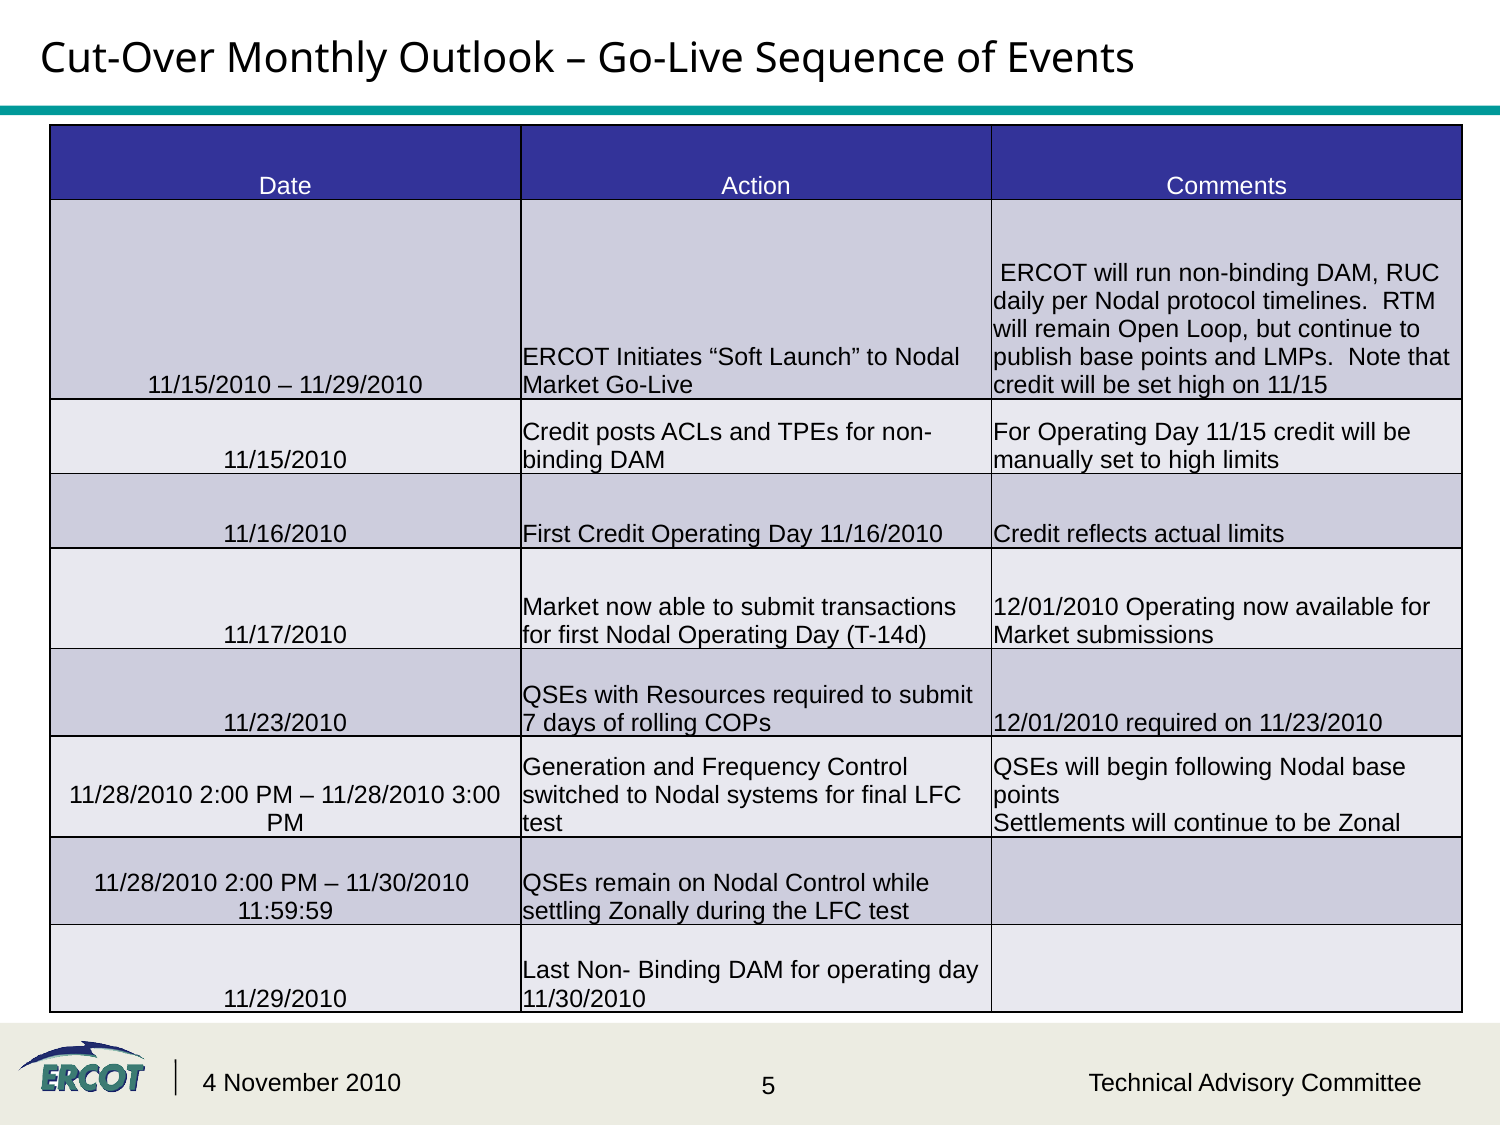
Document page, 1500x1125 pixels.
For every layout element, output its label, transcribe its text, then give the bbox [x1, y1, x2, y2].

table_cell QSEs will begin following Nodal base points Settlements will continue to be Zonal [992, 737, 1461, 836]
table_header Date [51, 126, 520, 199]
table_cell Credit reflects actual limits [992, 474, 1461, 547]
table_cell Market now able to submit transactions for first Nodal Operating Day (T-14d) [522, 549, 991, 648]
table_cell 11/17/2010 [51, 549, 520, 648]
table_cell ERCOT Initiates “Soft Launch” to Nodal Market Go-Live [522, 200, 991, 398]
table_cell 11/29/2010 [51, 925, 520, 1011]
table_cell First Credit Operating Day 11/16/2010 [522, 474, 991, 547]
table_cell 11/16/2010 [51, 474, 520, 547]
table_cell [992, 925, 1461, 1011]
picture [10, 1031, 151, 1111]
table_cell 12/01/2010 Operating now available for Market submissions [992, 549, 1461, 648]
table_cell 12/01/2010 required on 11/23/2010 [992, 649, 1461, 735]
table_header Action [522, 126, 991, 199]
table_cell Credit posts ACLs and TPEs for non-binding DAM [522, 400, 991, 473]
table_cell Generation and Frequency Control switched to Nodal systems for final LFC test [522, 737, 991, 836]
table_cell QSEs with Resources required to submit 7 days of rolling COPs [522, 649, 991, 735]
table_cell 11/28/2010 2:00 PM – 11/28/2010 3:00 PM [51, 737, 520, 836]
table_cell 11/15/2010 [51, 400, 520, 473]
table_cell 11/23/2010 [51, 649, 520, 735]
table_cell 11/28/2010 2:00 PM – 11/30/2010 11:59:59 [51, 838, 520, 924]
table_cell ERCOT will run non-binding DAM, RUC daily per Nodal protocol timelines. RTM will remain Open Loop, but continue to publish base points and LMPs. Note that credit will be set high on 11/15 [992, 200, 1461, 398]
table_cell For Operating Day 11/15 credit will be manually set to high limits [992, 400, 1461, 473]
table_cell [992, 838, 1461, 924]
title Cut-Over Monthly Outlook – Go-Live Sequence of Events [24, 0, 1451, 113]
table_cell 11/15/2010 – 11/29/2010 [51, 200, 520, 398]
table_header Comments [992, 126, 1461, 199]
table_cell QSEs remain on Nodal Control while settling Zonally during the LFC test [522, 838, 991, 924]
table_cell Last Non- Binding DAM for operating day 11/30/2010 [522, 925, 991, 1011]
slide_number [187, 1059, 538, 1125]
footer Technical Advisory Committee [1012, 1059, 1438, 1125]
